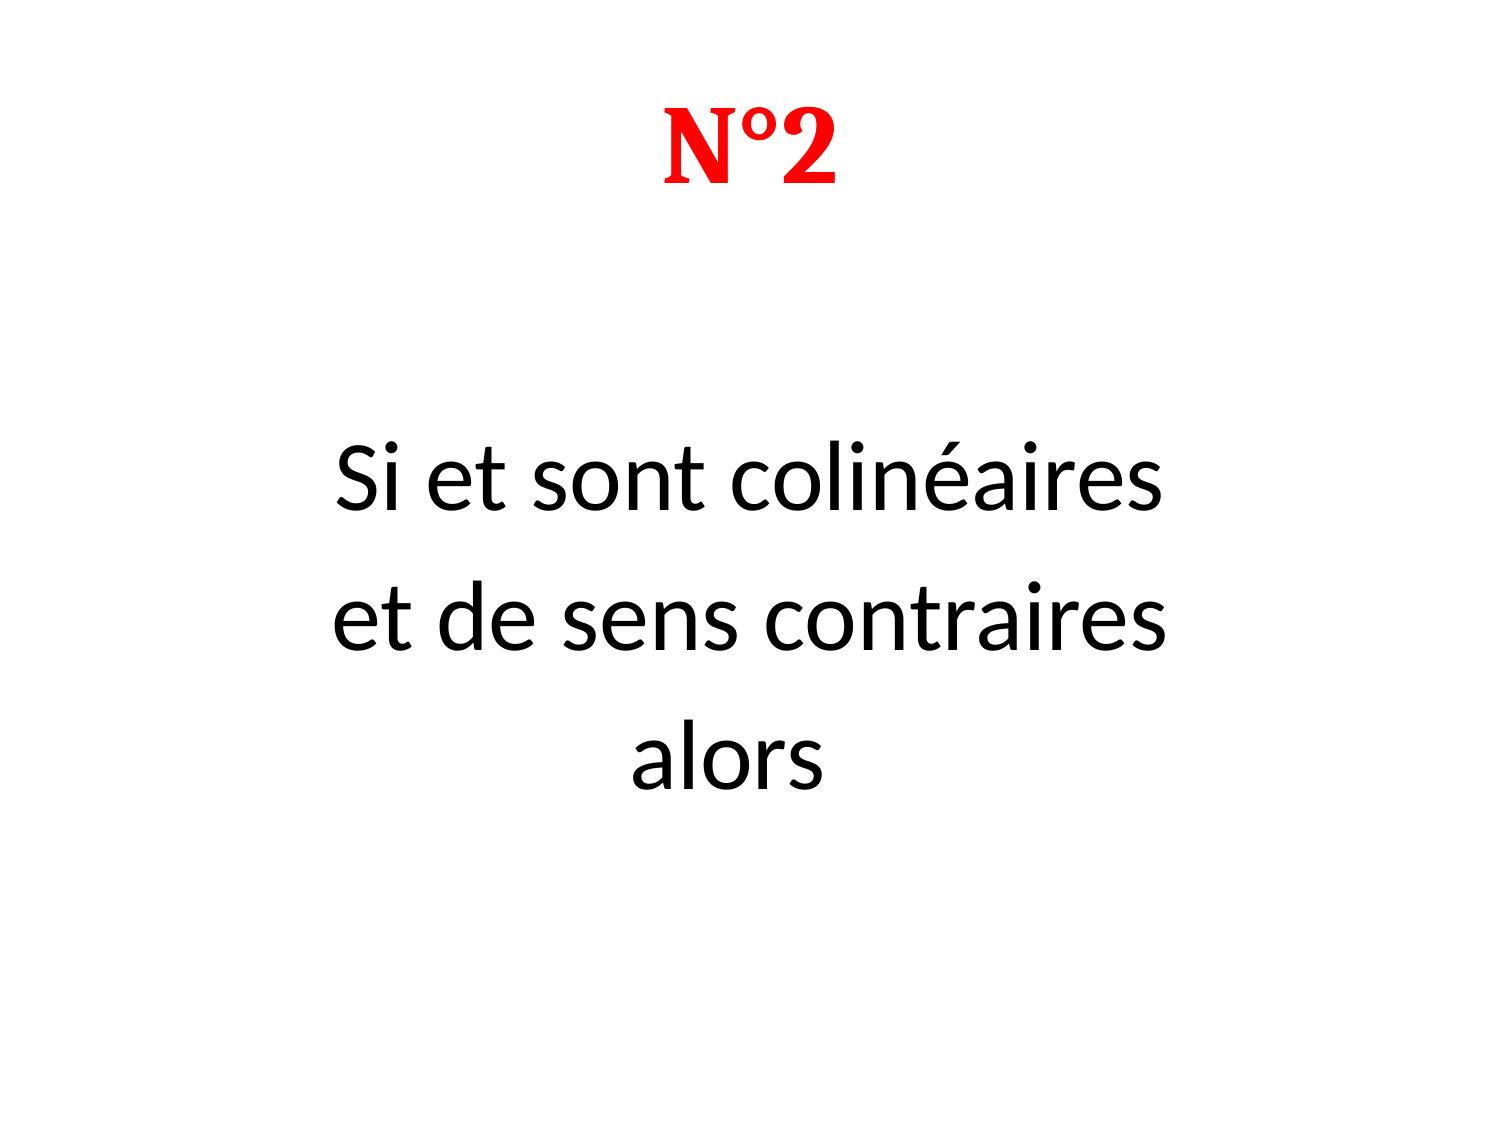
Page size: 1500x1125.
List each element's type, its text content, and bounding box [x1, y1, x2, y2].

text_box N°2 [0, 63, 1500, 214]
